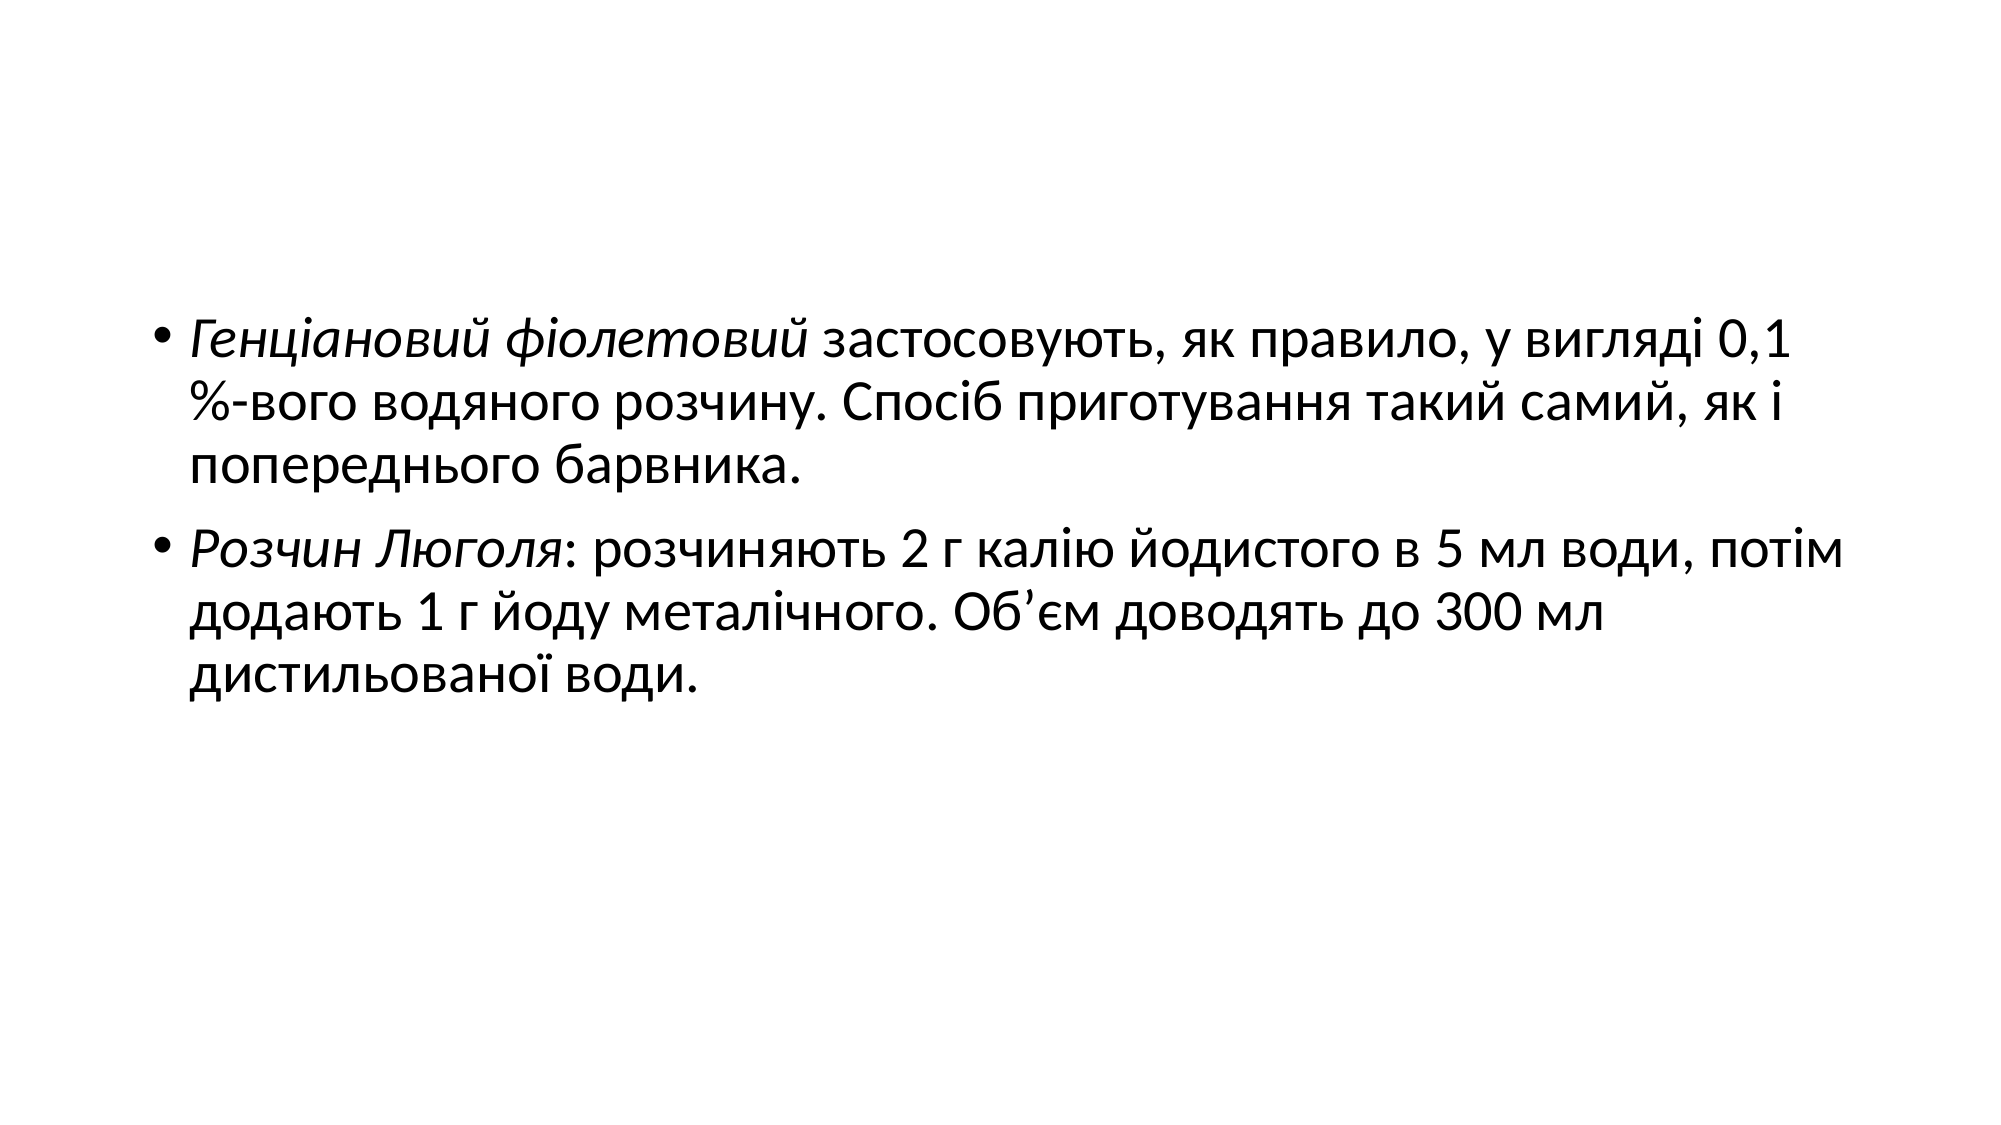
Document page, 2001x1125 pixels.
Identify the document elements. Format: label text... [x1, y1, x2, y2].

list Генціановий фіолетовий застосовують, як правило, у вигляді 0,1 %-вого водяного розчину. Спосіб приготування такий самий, як і попереднього барвника. Розчин Люголя: розчиняють 2 г калію йодистого в 5 мл води, потім додають 1 г йоду металічного. Об’єм доводять до 300 мл дистильованої води. [137, 299, 1863, 1014]
